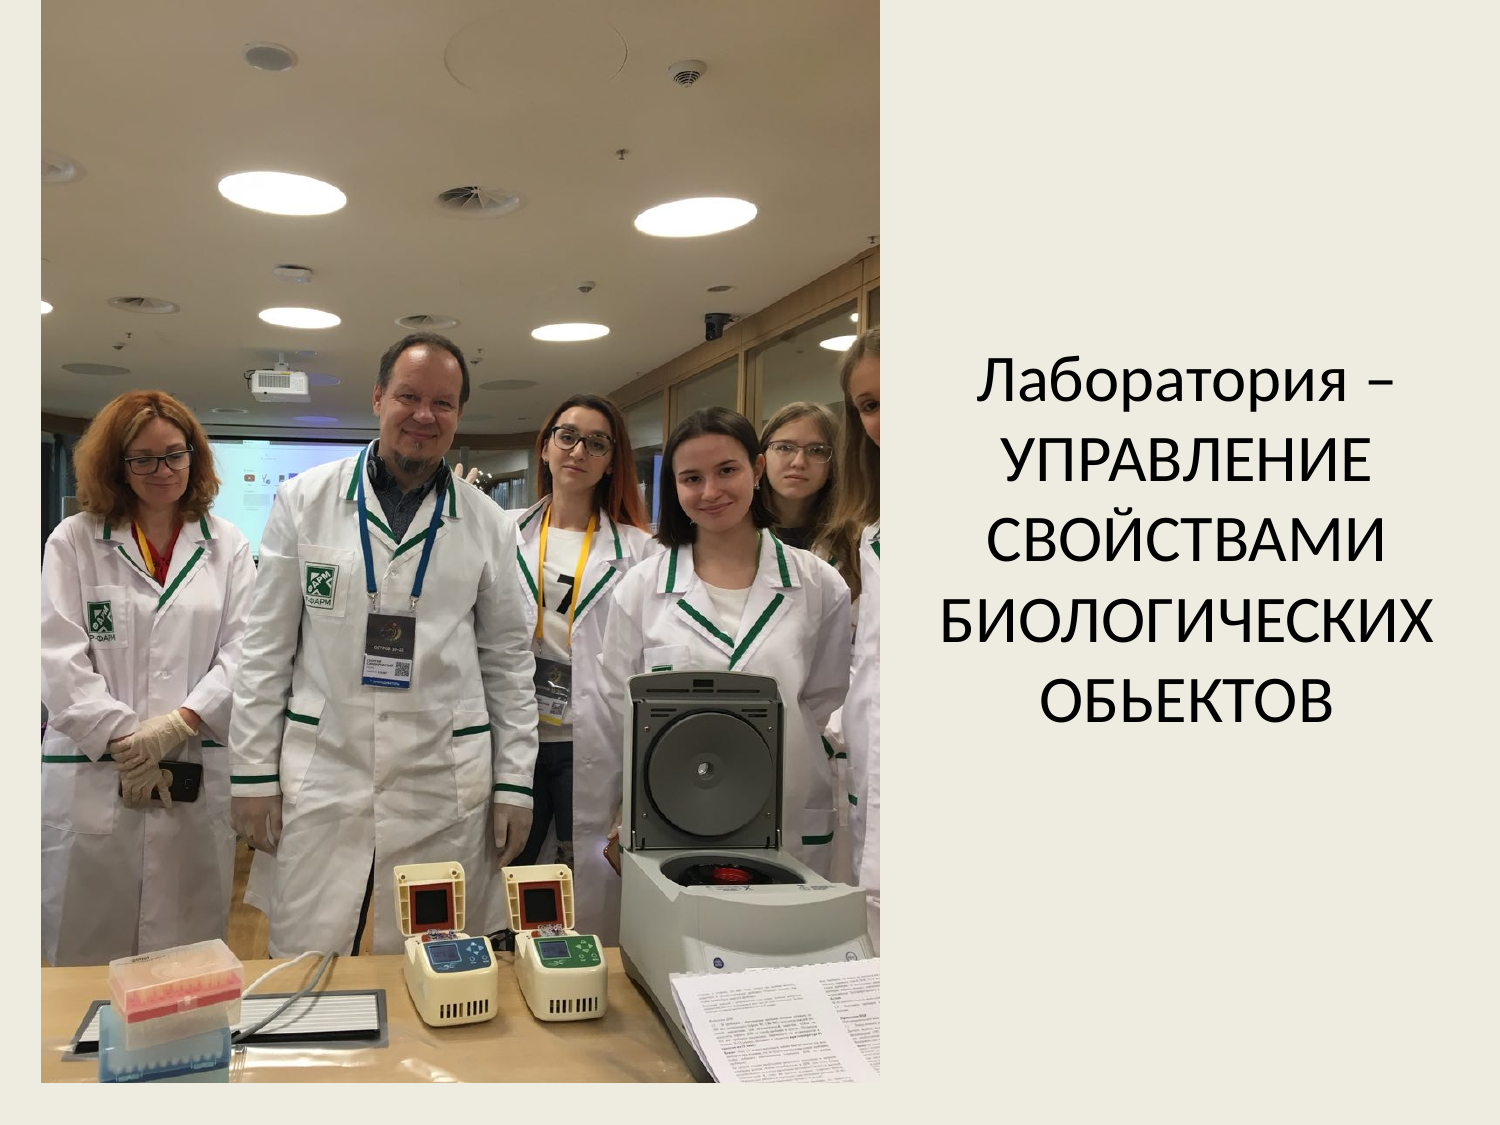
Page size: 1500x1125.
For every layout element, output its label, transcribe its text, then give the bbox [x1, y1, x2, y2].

title Лаборатория – УПРАВЛЕНИЕ СВОЙСТВАМИ БИОЛОГИЧЕСКИХ ОБЬЕКТОВ [915, 0, 1459, 1071]
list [40, 0, 881, 1083]
